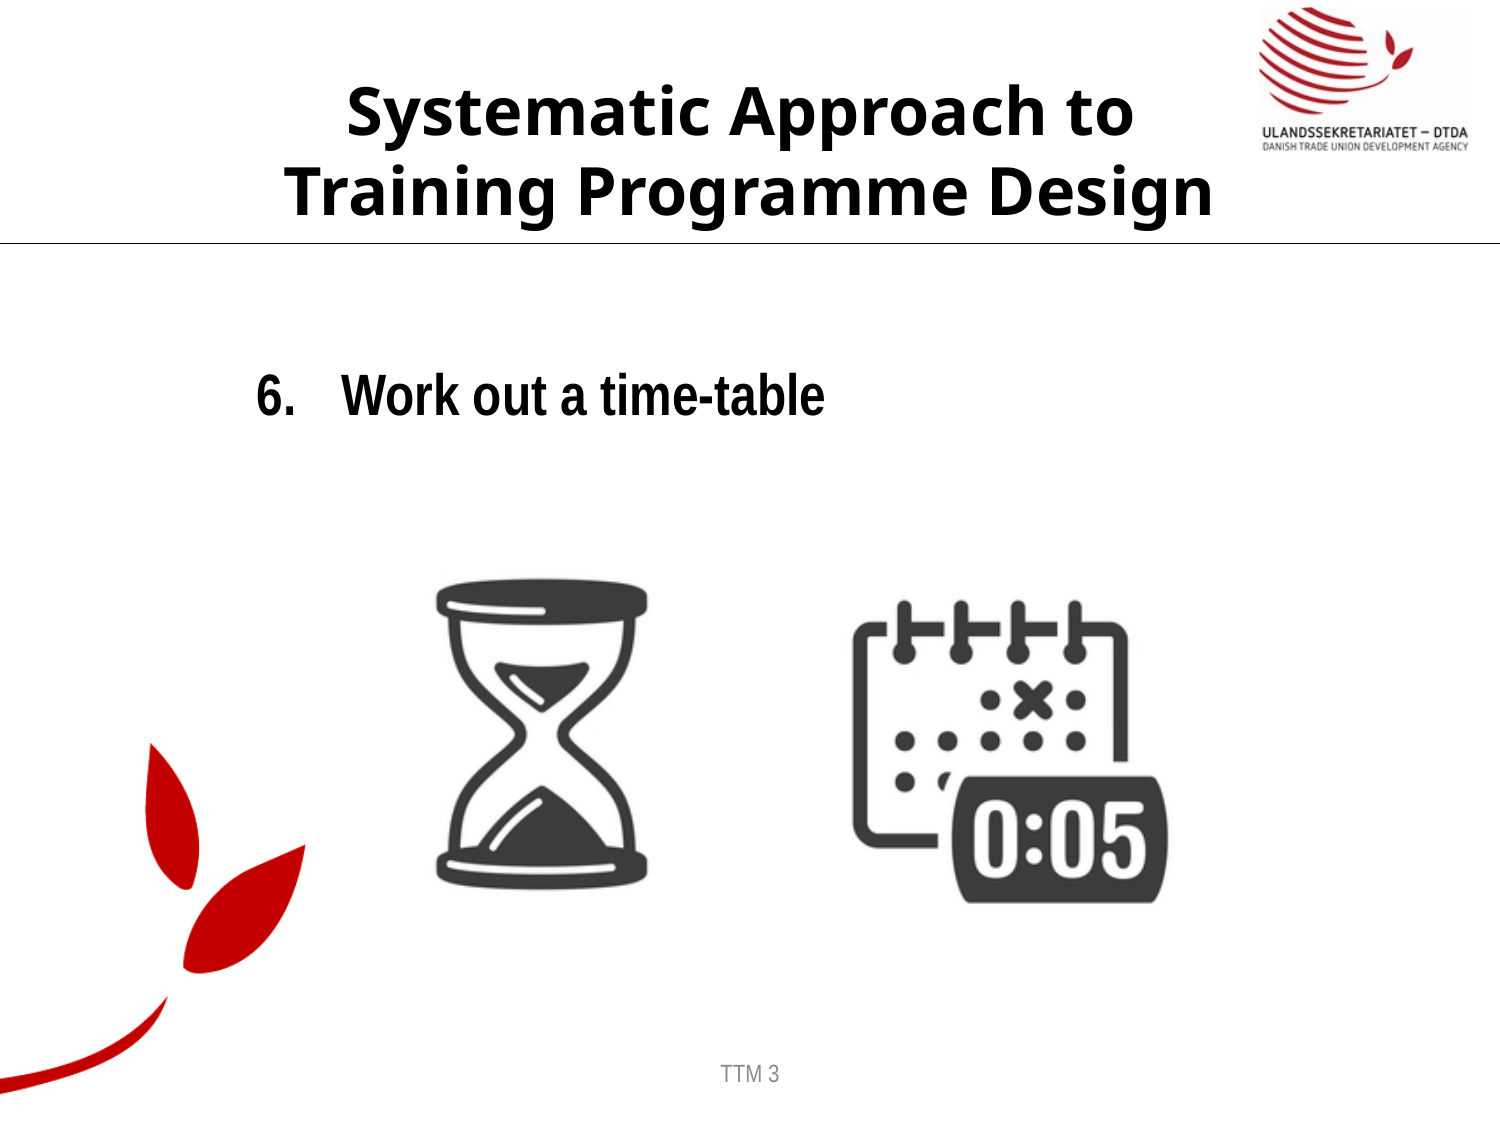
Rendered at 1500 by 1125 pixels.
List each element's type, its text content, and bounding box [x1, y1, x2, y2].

footer TTM 3 [512, 1055, 988, 1103]
picture [0, 741, 313, 1118]
picture [324, 495, 1261, 1056]
text_box Work out a time-table [242, 350, 993, 435]
picture [1259, 6, 1469, 151]
title Systematic Approach to Training Programme Design [112, 54, 1388, 242]
